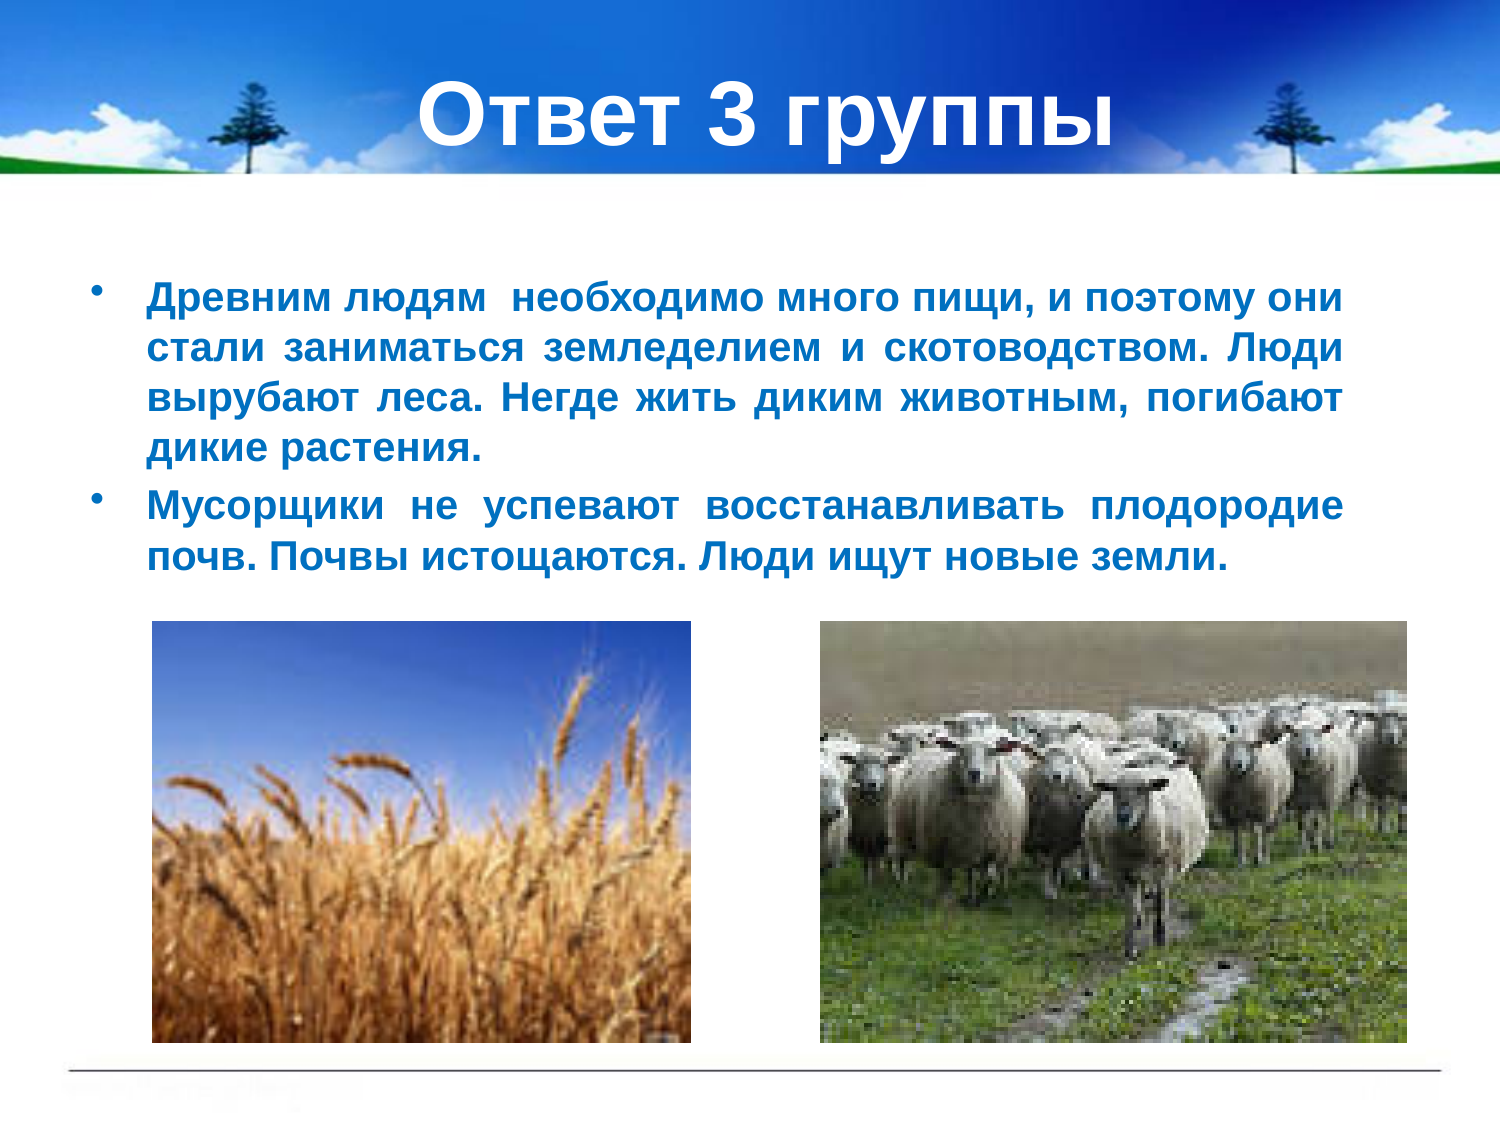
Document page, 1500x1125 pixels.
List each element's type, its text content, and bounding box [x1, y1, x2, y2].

picture [0, 0, 1500, 1125]
list Древним людям необходимо много пищи, и поэтому они стали заниматься земледелием и скотоводством. Люди вырубают леса. Негде жить диким животным, погибают дикие растения. Мусорщики не успевают восстанавливать плодородие почв. Почвы истощаются. Люди ищут новые земли. [74, 262, 1360, 973]
title Ответ 3 группы [312, 44, 1247, 173]
